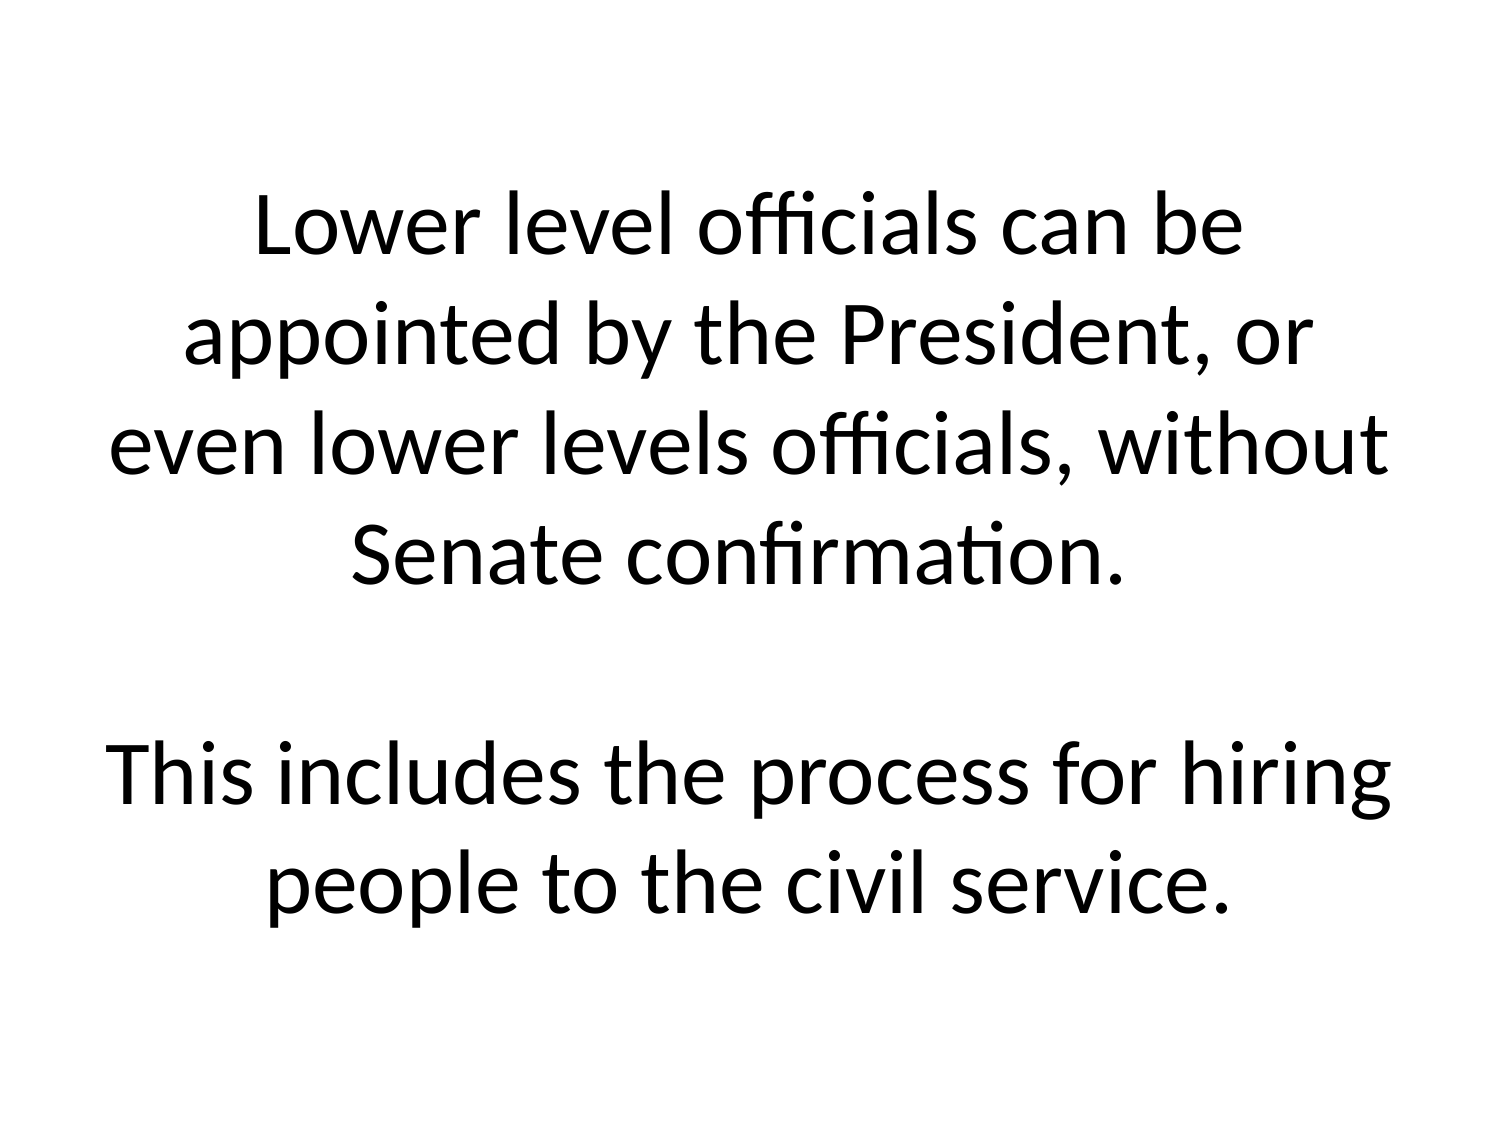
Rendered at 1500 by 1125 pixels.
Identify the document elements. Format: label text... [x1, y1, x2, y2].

title Lower level officials can be appointed by the President, or even lower levels officials, without Senate confirmation. This includes the process for hiring people to the civil service. [74, 44, 1426, 1051]
